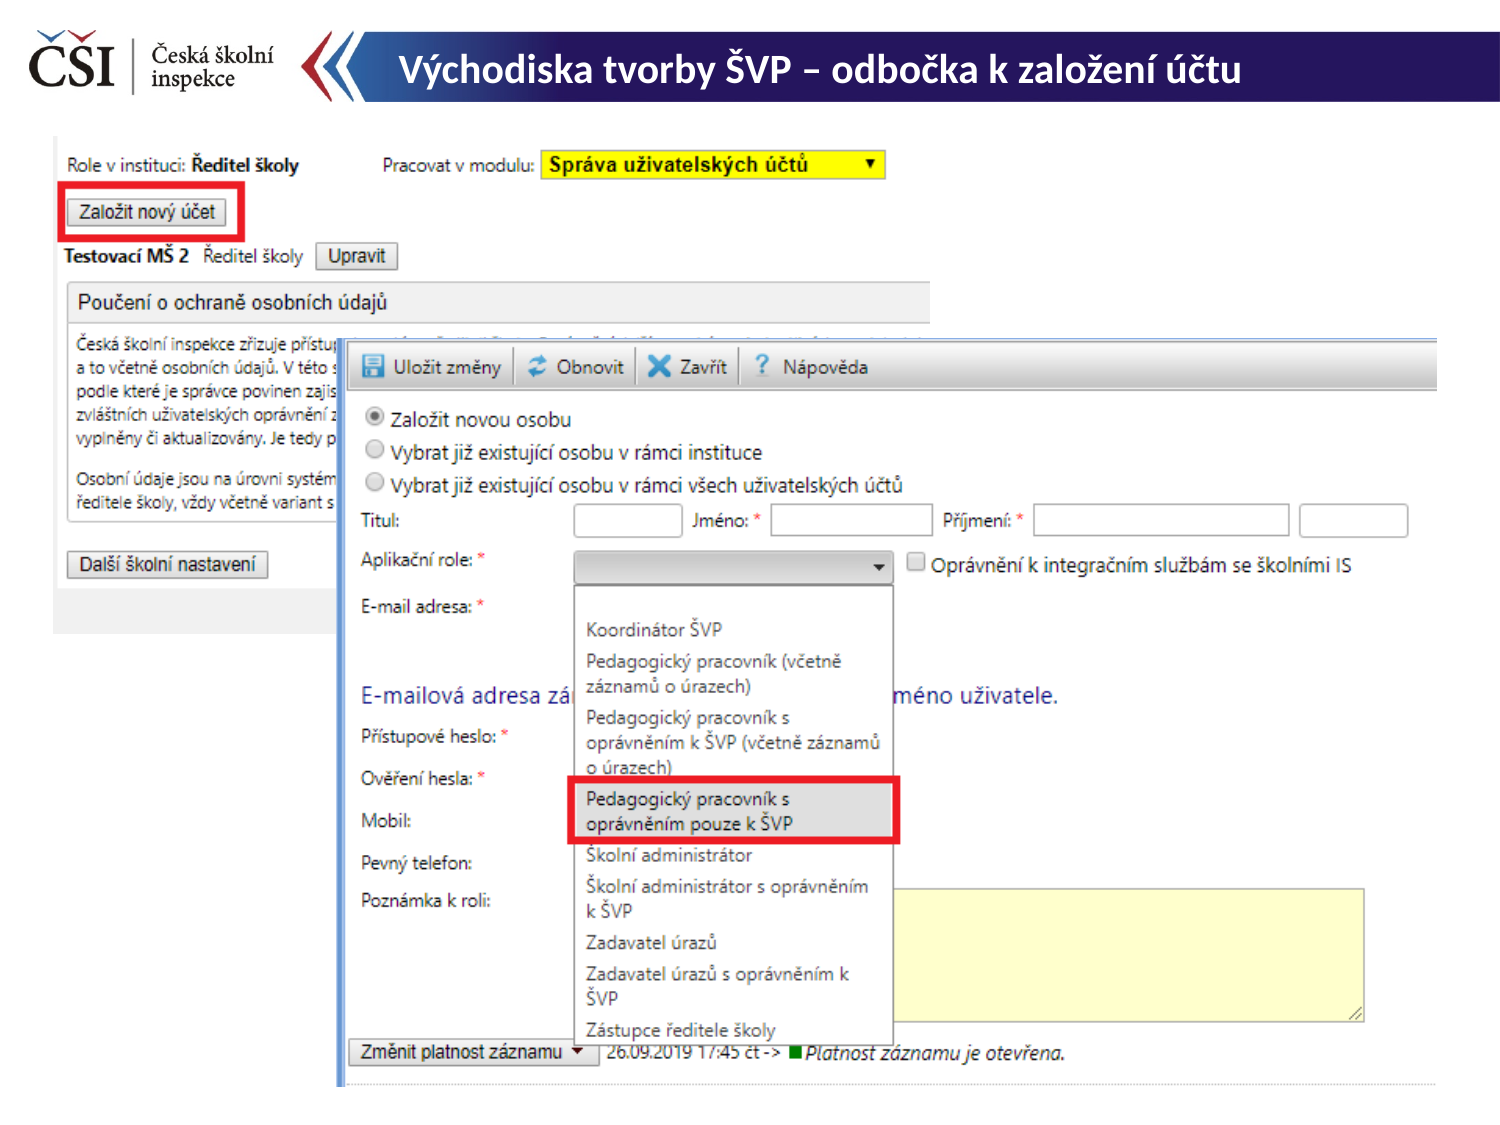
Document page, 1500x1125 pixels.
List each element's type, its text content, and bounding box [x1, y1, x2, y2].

picture [29, 30, 1500, 102]
text_box Východiska tvorby ŠVP – odbočka k založení účtu [383, 33, 1329, 100]
picture [52, 135, 1438, 1088]
